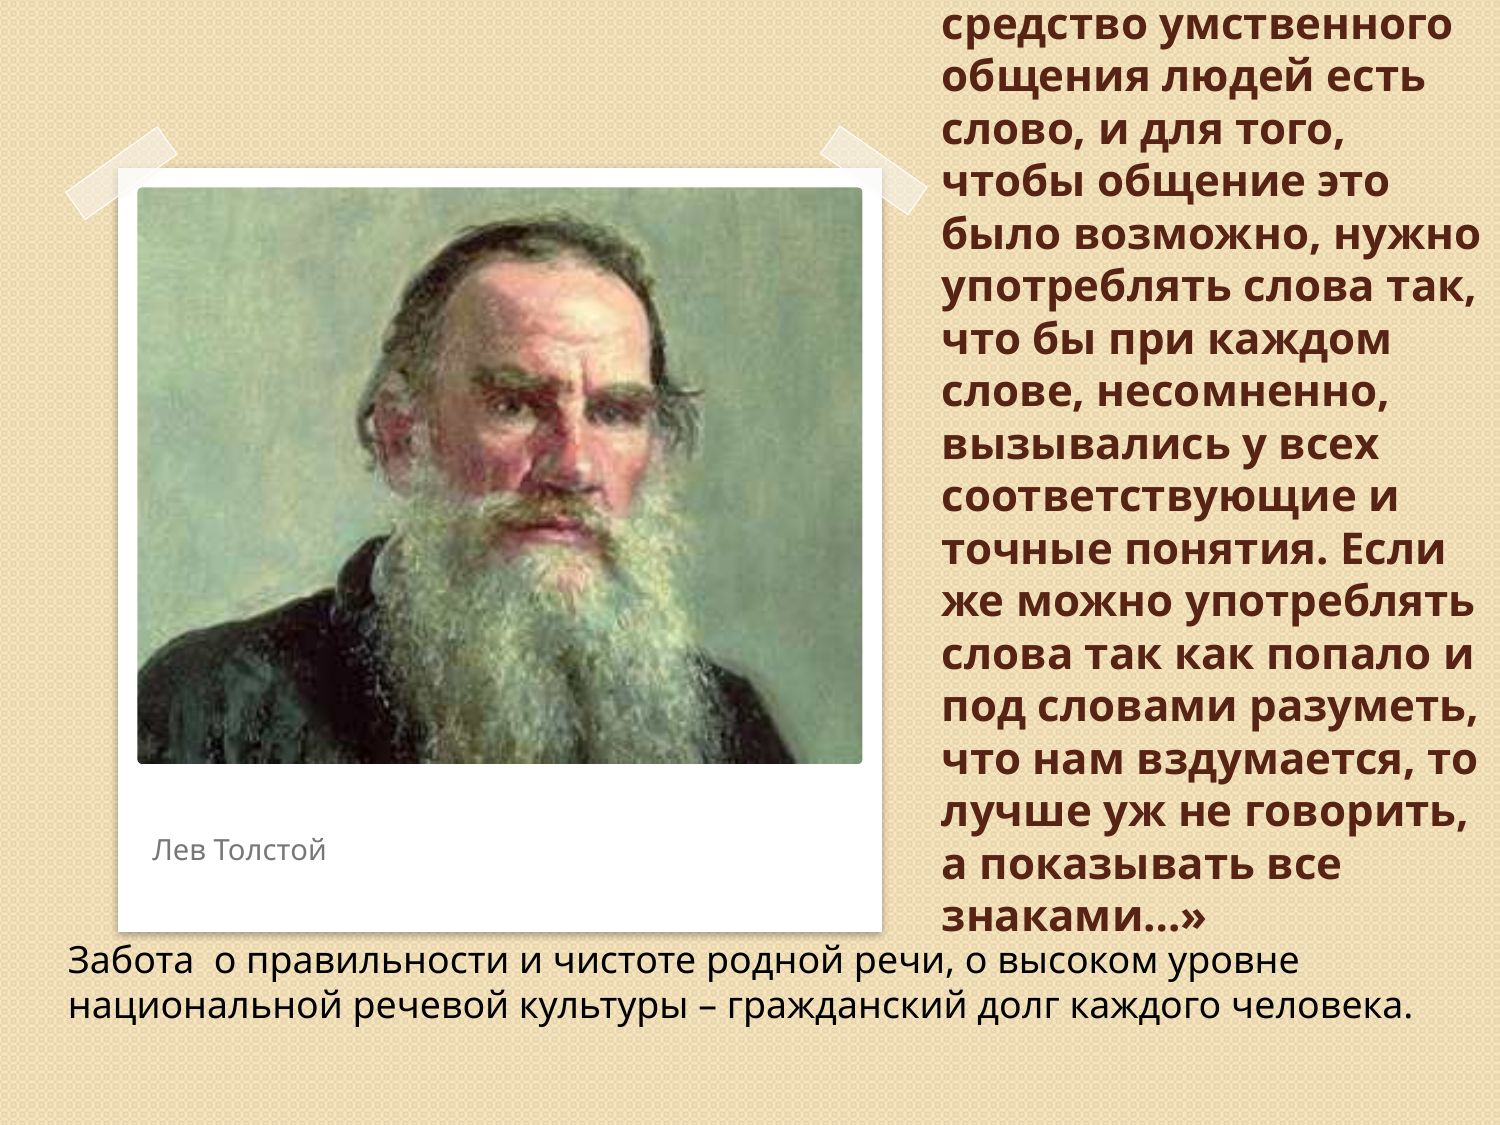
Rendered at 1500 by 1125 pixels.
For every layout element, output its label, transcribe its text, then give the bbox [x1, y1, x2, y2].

title Лев Толстой в своем эссе «О жизни» писал: «Единственное средство умственного общения людей есть слово, и для того, чтобы общение это было возможно, нужно употреблять слова так, что бы при каждом слове, несомненно, вызывались у всех соответствующие и точные понятия. Если же можно употреблять слова так как попало и под словами разуметь, что нам вздумается, то лучше уж не говорить, а показывать все знаками…» [927, 19, 1500, 948]
text_box Забота о правильности и чистоте родной речи, о высоком уровне национальной речевой культуры – гражданский долг каждого человека. [53, 928, 1447, 1034]
list Лев Толстой [137, 787, 863, 913]
picture [137, 187, 863, 765]
